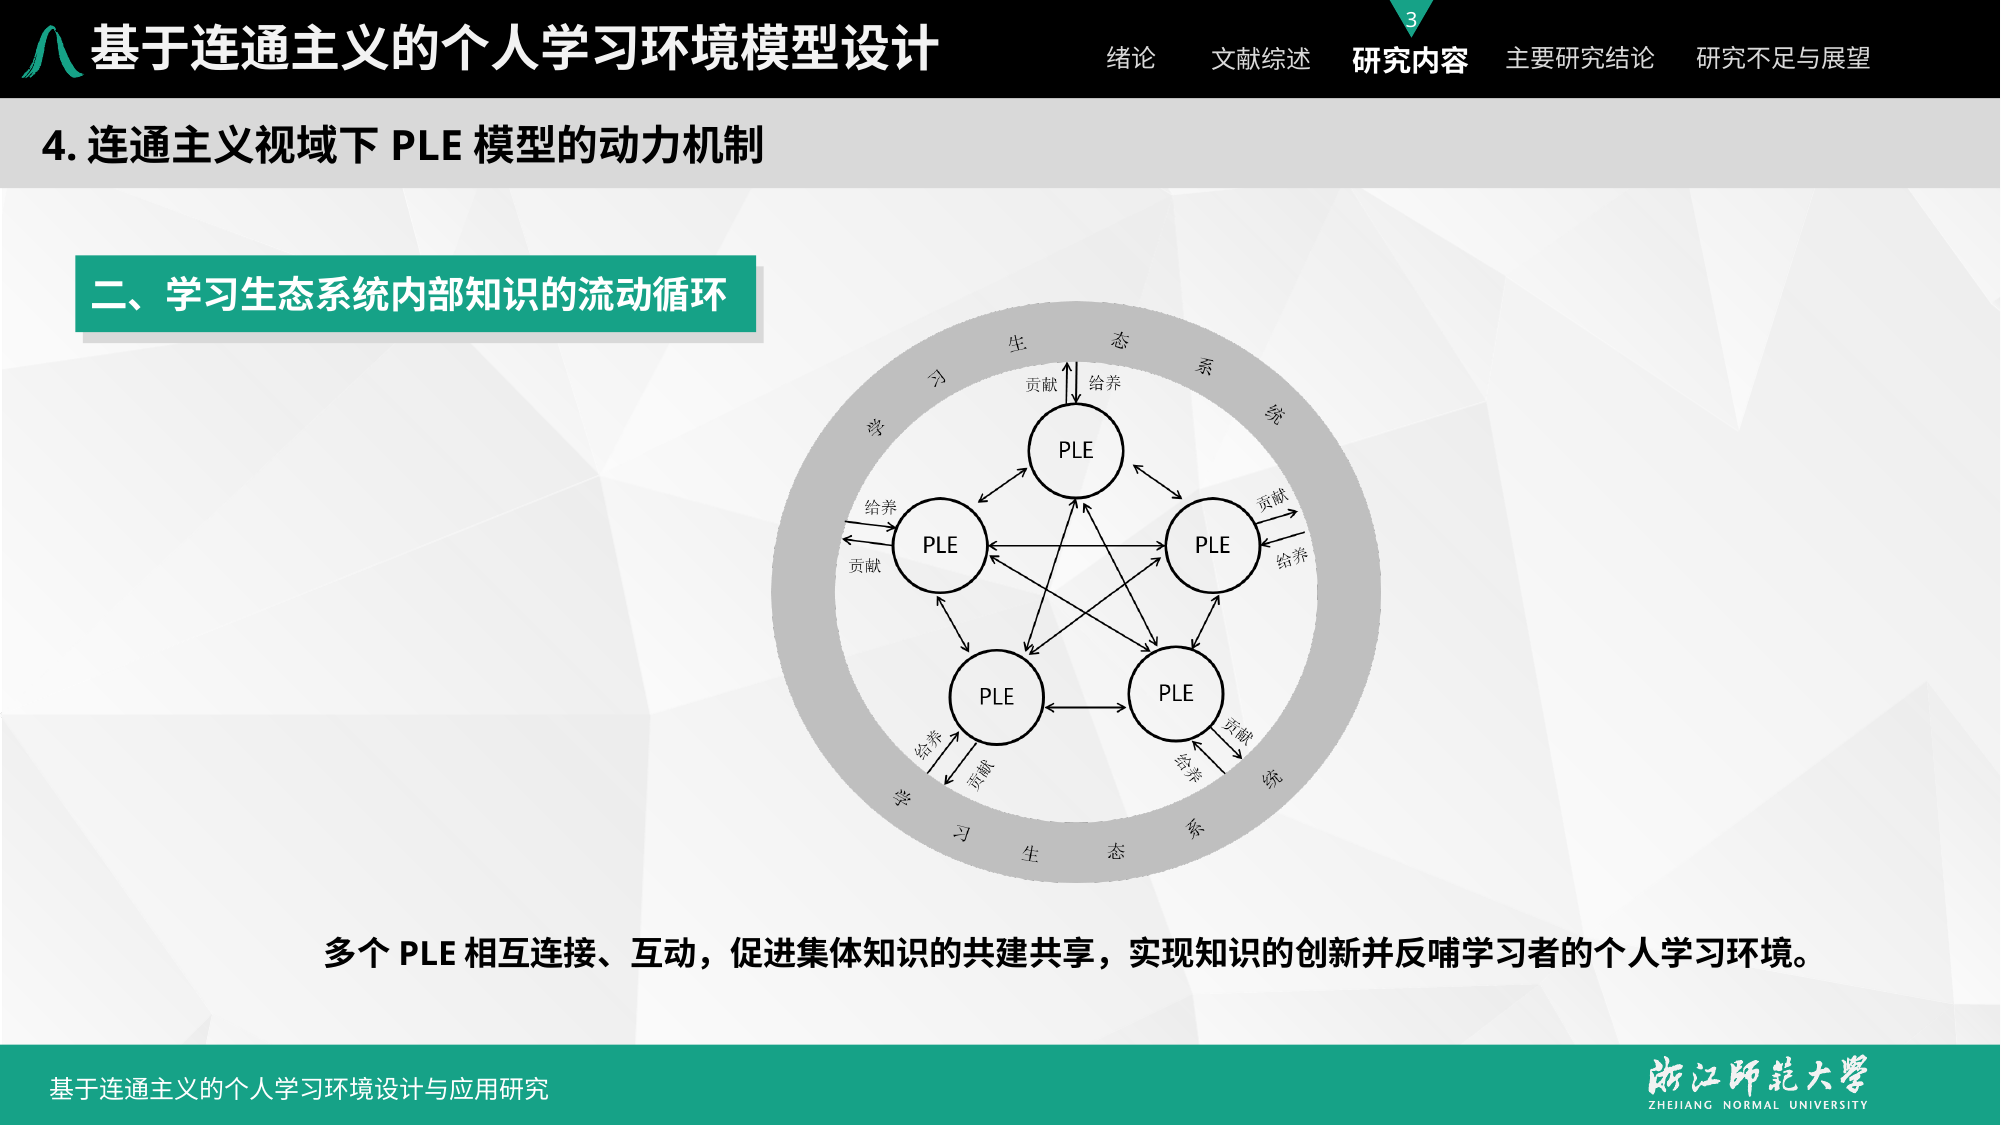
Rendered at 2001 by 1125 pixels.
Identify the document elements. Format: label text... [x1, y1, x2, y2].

picture [0, 0, 2001, 1125]
list 4.连通主义视域下PLE模型的动力机制 [27, 111, 835, 183]
list 基于连通主义的个人学习环境模型设计 [75, 16, 965, 87]
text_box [75, 255, 764, 344]
text_box 多个PLE相互连接、互动，促进集体知识的共建共享，实现知识的创新并反哺学习者的个人学习环境。 [240, 916, 1912, 980]
